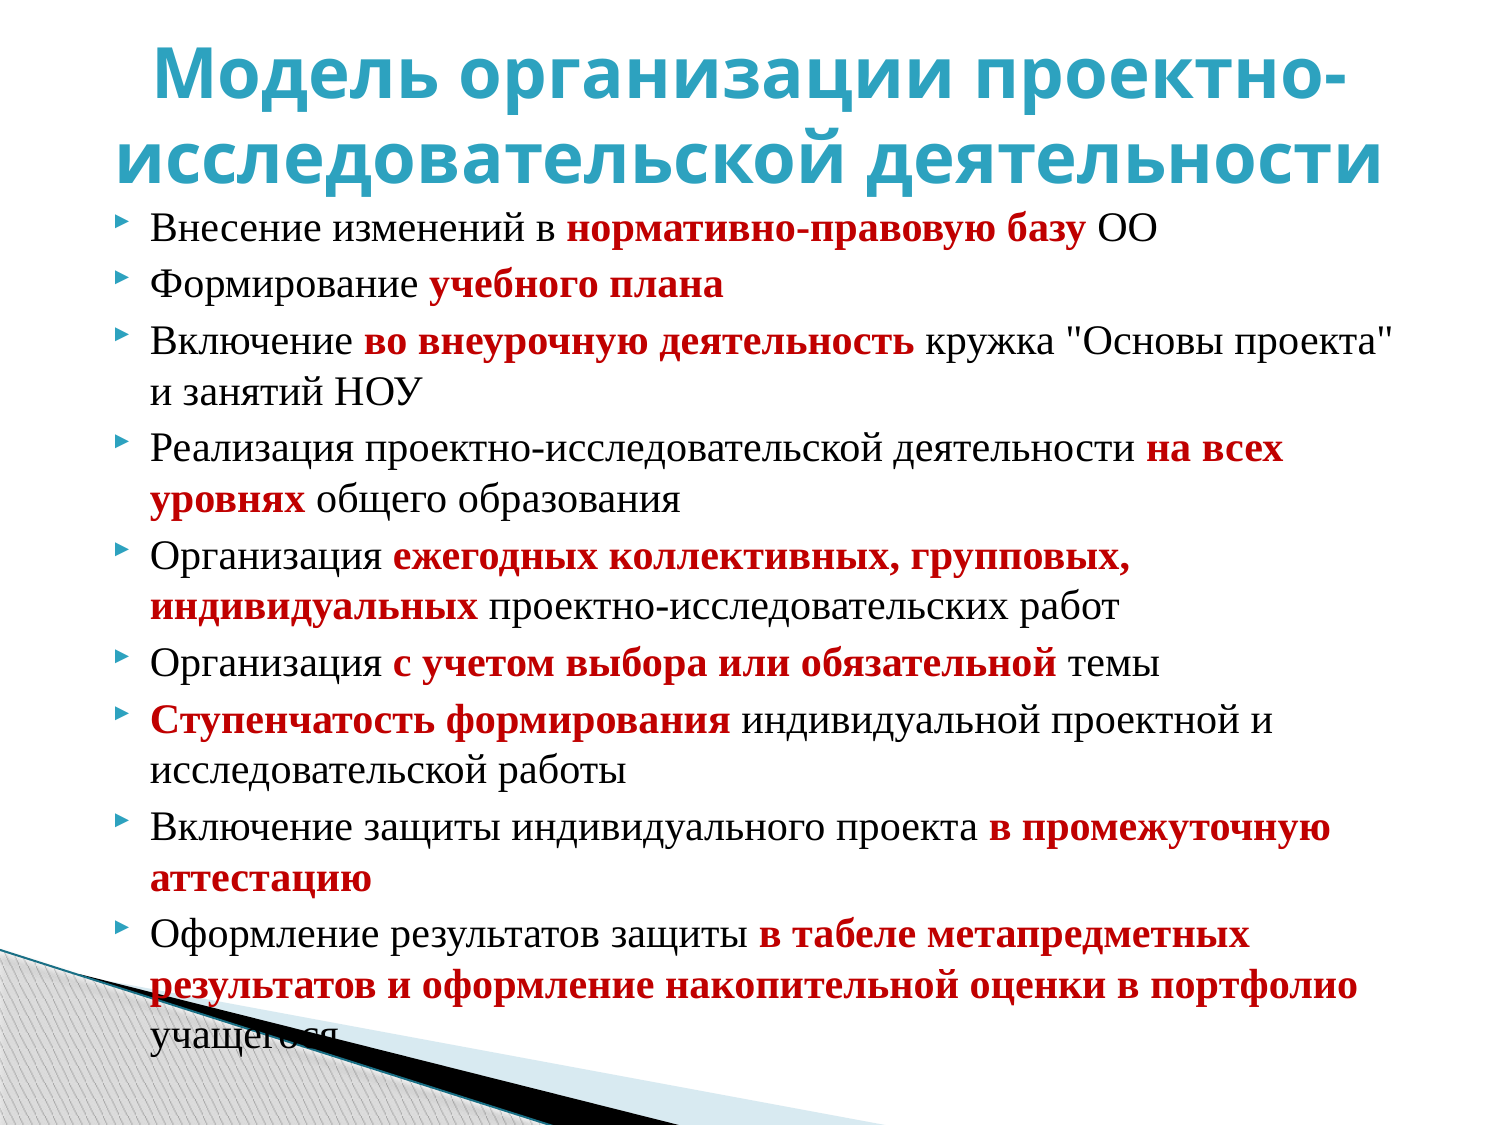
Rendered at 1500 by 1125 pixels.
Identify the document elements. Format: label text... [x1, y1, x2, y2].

title Модель организации проектно-исследовательской деятельности [75, 19, 1425, 207]
list Внесение изменений в нормативно-правовую базу ОО Формирование учебного плана Включение во внеурочную деятельность кружка "Основы проекта" и занятий НОУ Реализация проектно-исследовательской деятельности на всех уровнях общего образования Организация ежегодных коллективных, групповых, индивидуальных проектно-исследовательских работ Организация с учетом выбора или обязательной темы Ступенчатость формирования индивидуальной проектной и исследовательской работы Включение защиты индивидуального проекта в промежуточную аттестацию Оформление результатов защиты в табеле метапредметных результатов и оформление накопительной оценки в портфолио учащегося [82, 191, 1432, 1071]
